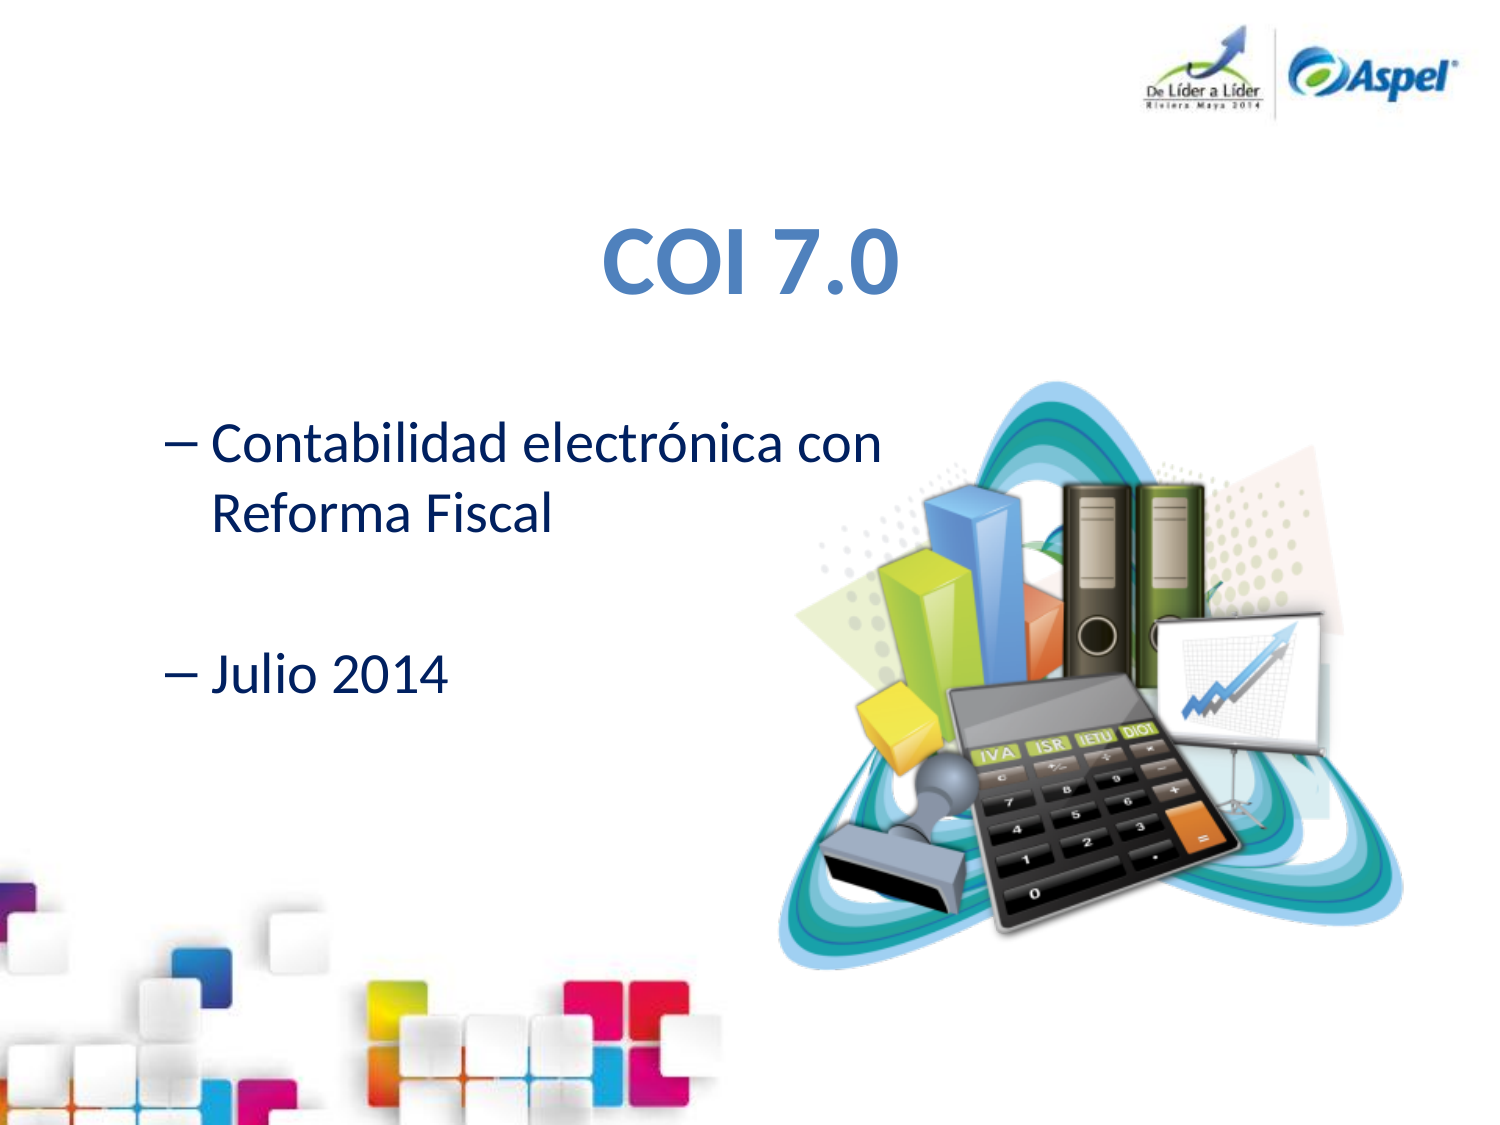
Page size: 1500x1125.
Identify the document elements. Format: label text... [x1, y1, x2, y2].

picture [377, 0, 1500, 134]
list Contabilidad electrónica con Reforma Fiscal Julio 2014 [75, 397, 685, 1005]
title COI 7.0 [76, 160, 1427, 349]
picture [0, 349, 1500, 1125]
